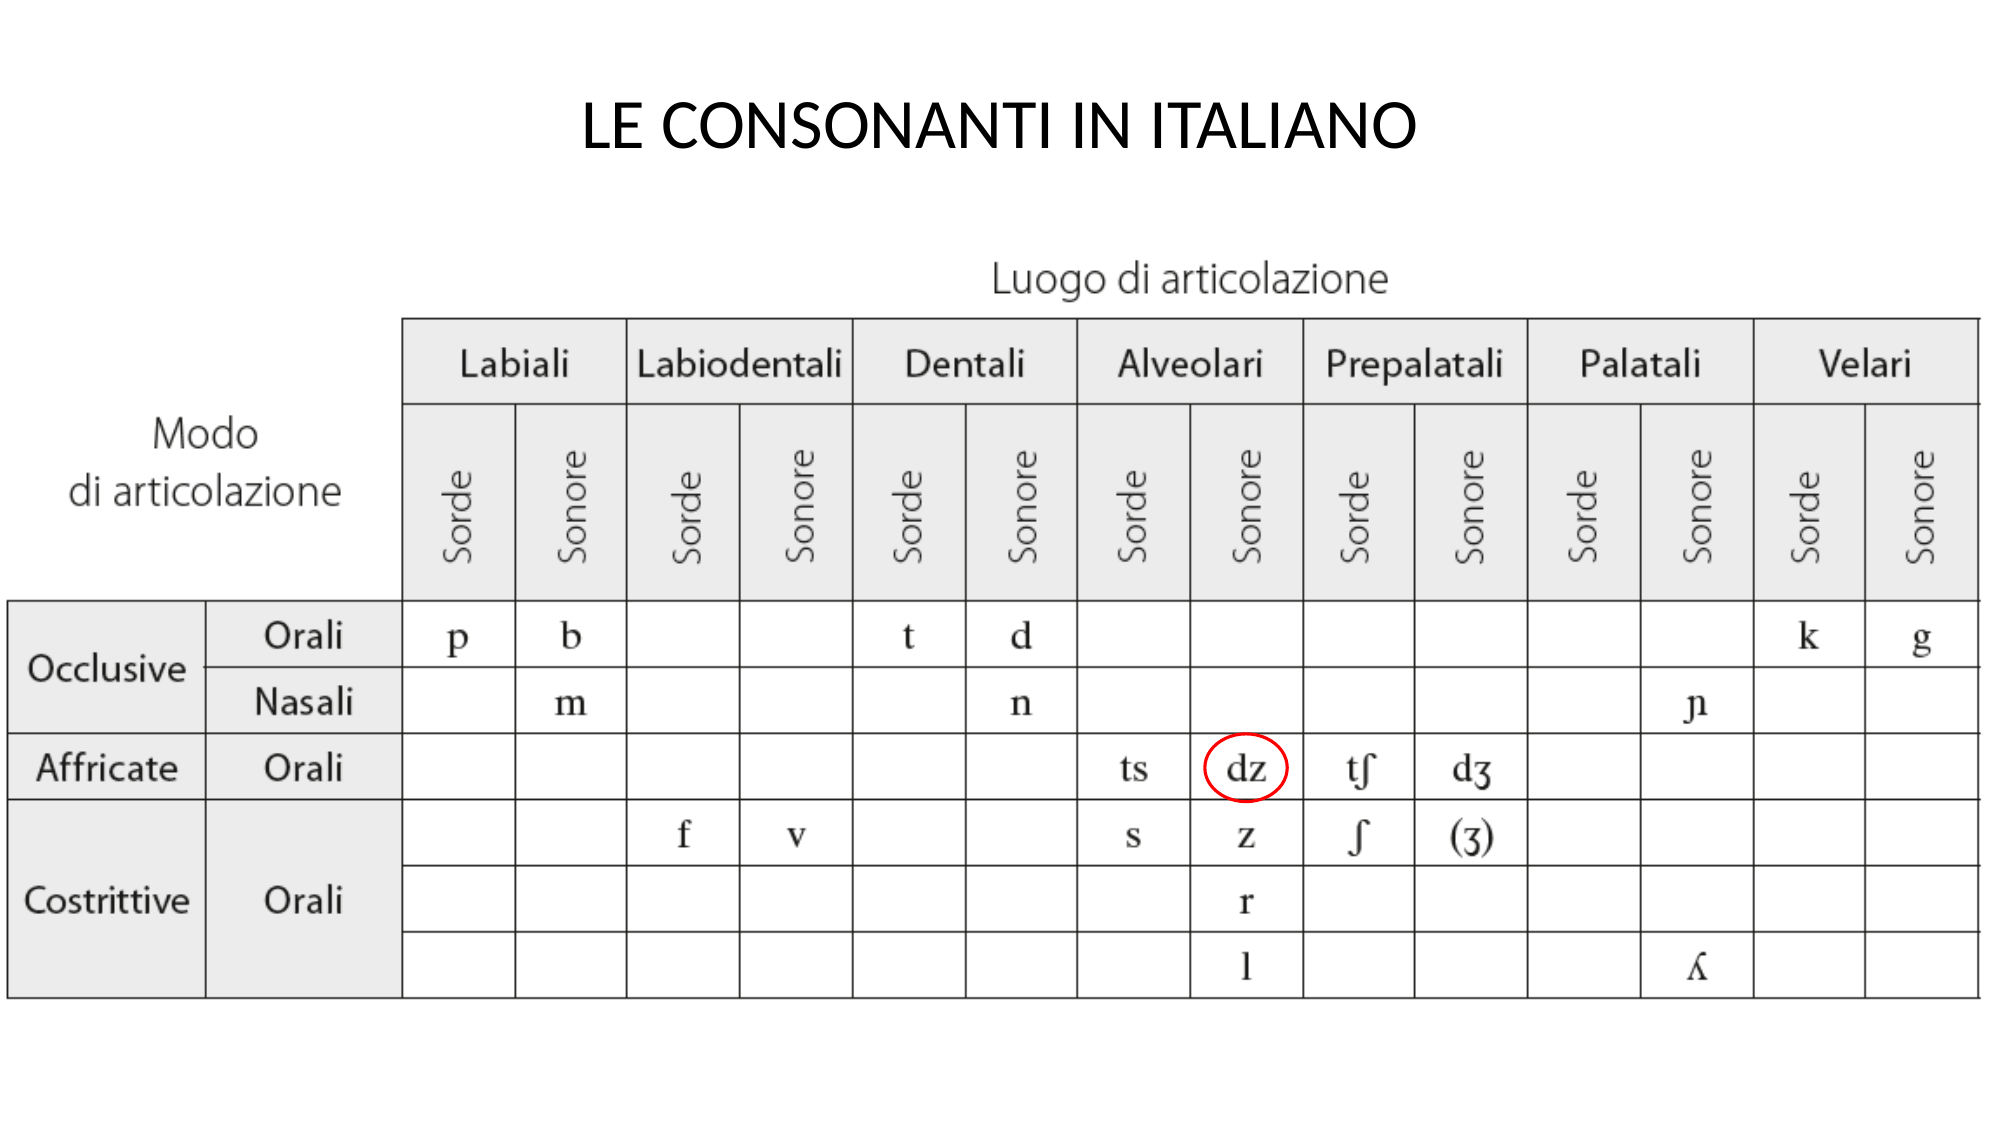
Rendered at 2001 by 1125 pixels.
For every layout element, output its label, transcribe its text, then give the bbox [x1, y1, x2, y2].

text_box LE CONSONANTI IN ITALIANO [500, 70, 1500, 170]
picture [0, 238, 2000, 1015]
